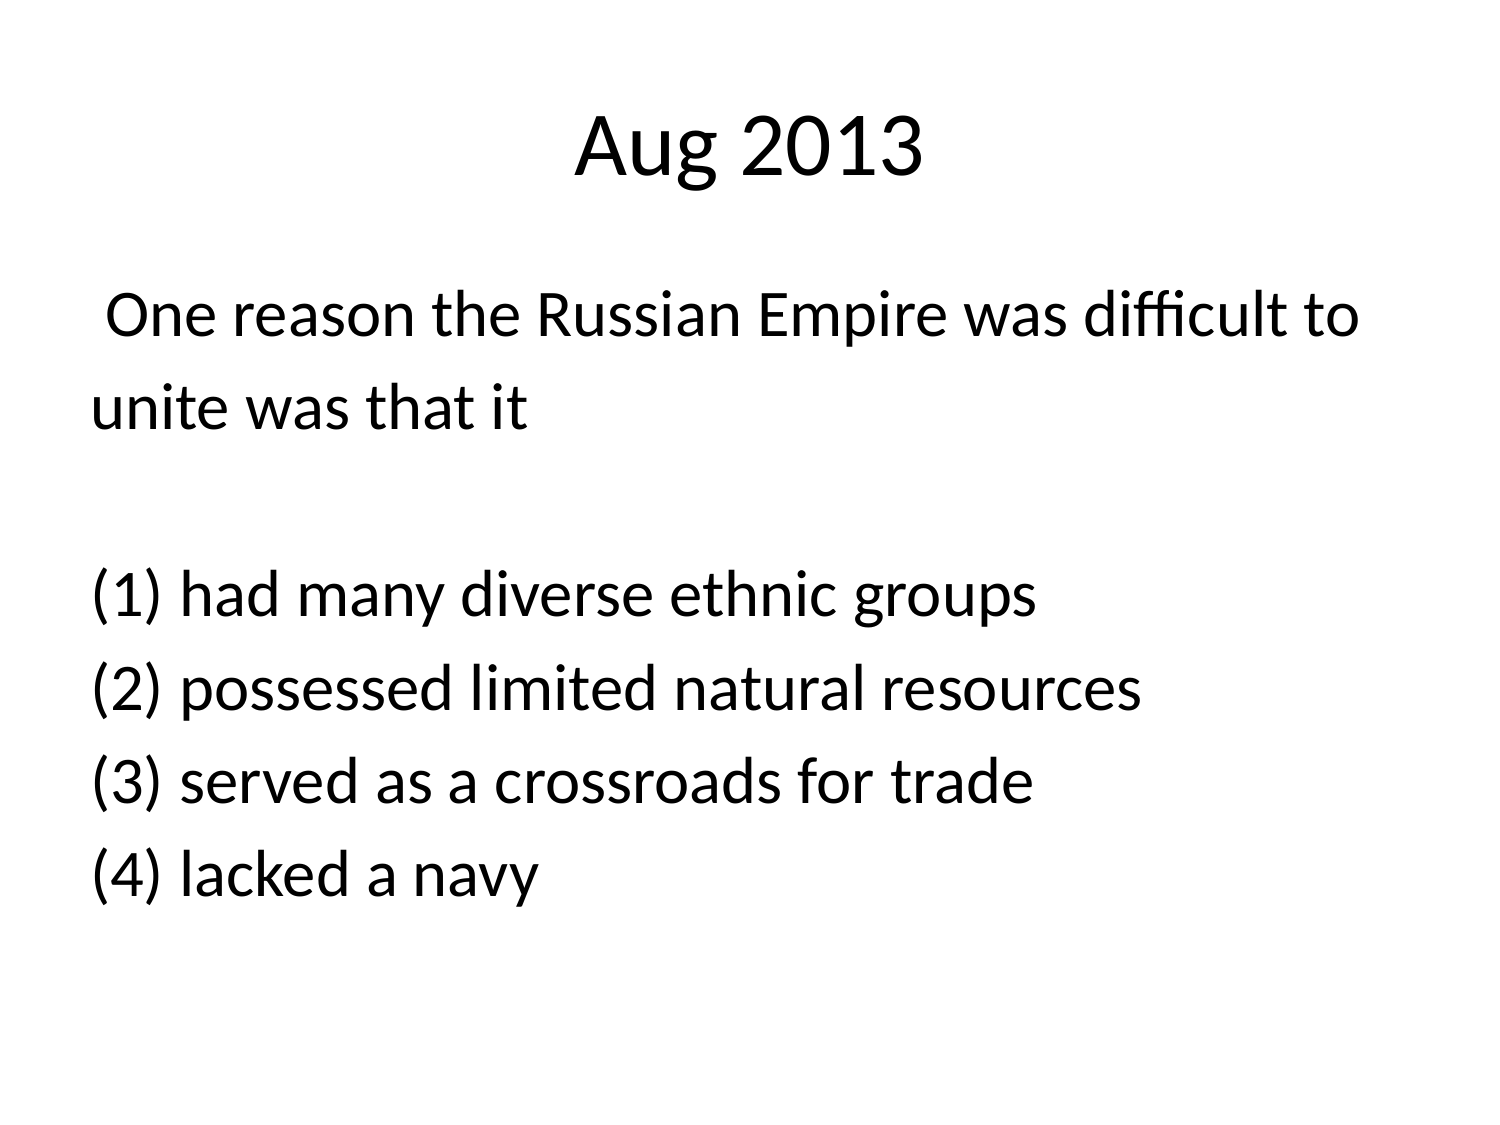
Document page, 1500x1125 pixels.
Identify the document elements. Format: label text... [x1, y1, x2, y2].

list One reason the Russian Empire was difficult to unite was that it (1) had many diverse ethnic groups (2) possessed limited natural resources (3) served as a crossroads for trade (4) lacked a navy [75, 262, 1425, 1005]
title Aug 2013 [75, 45, 1425, 233]
